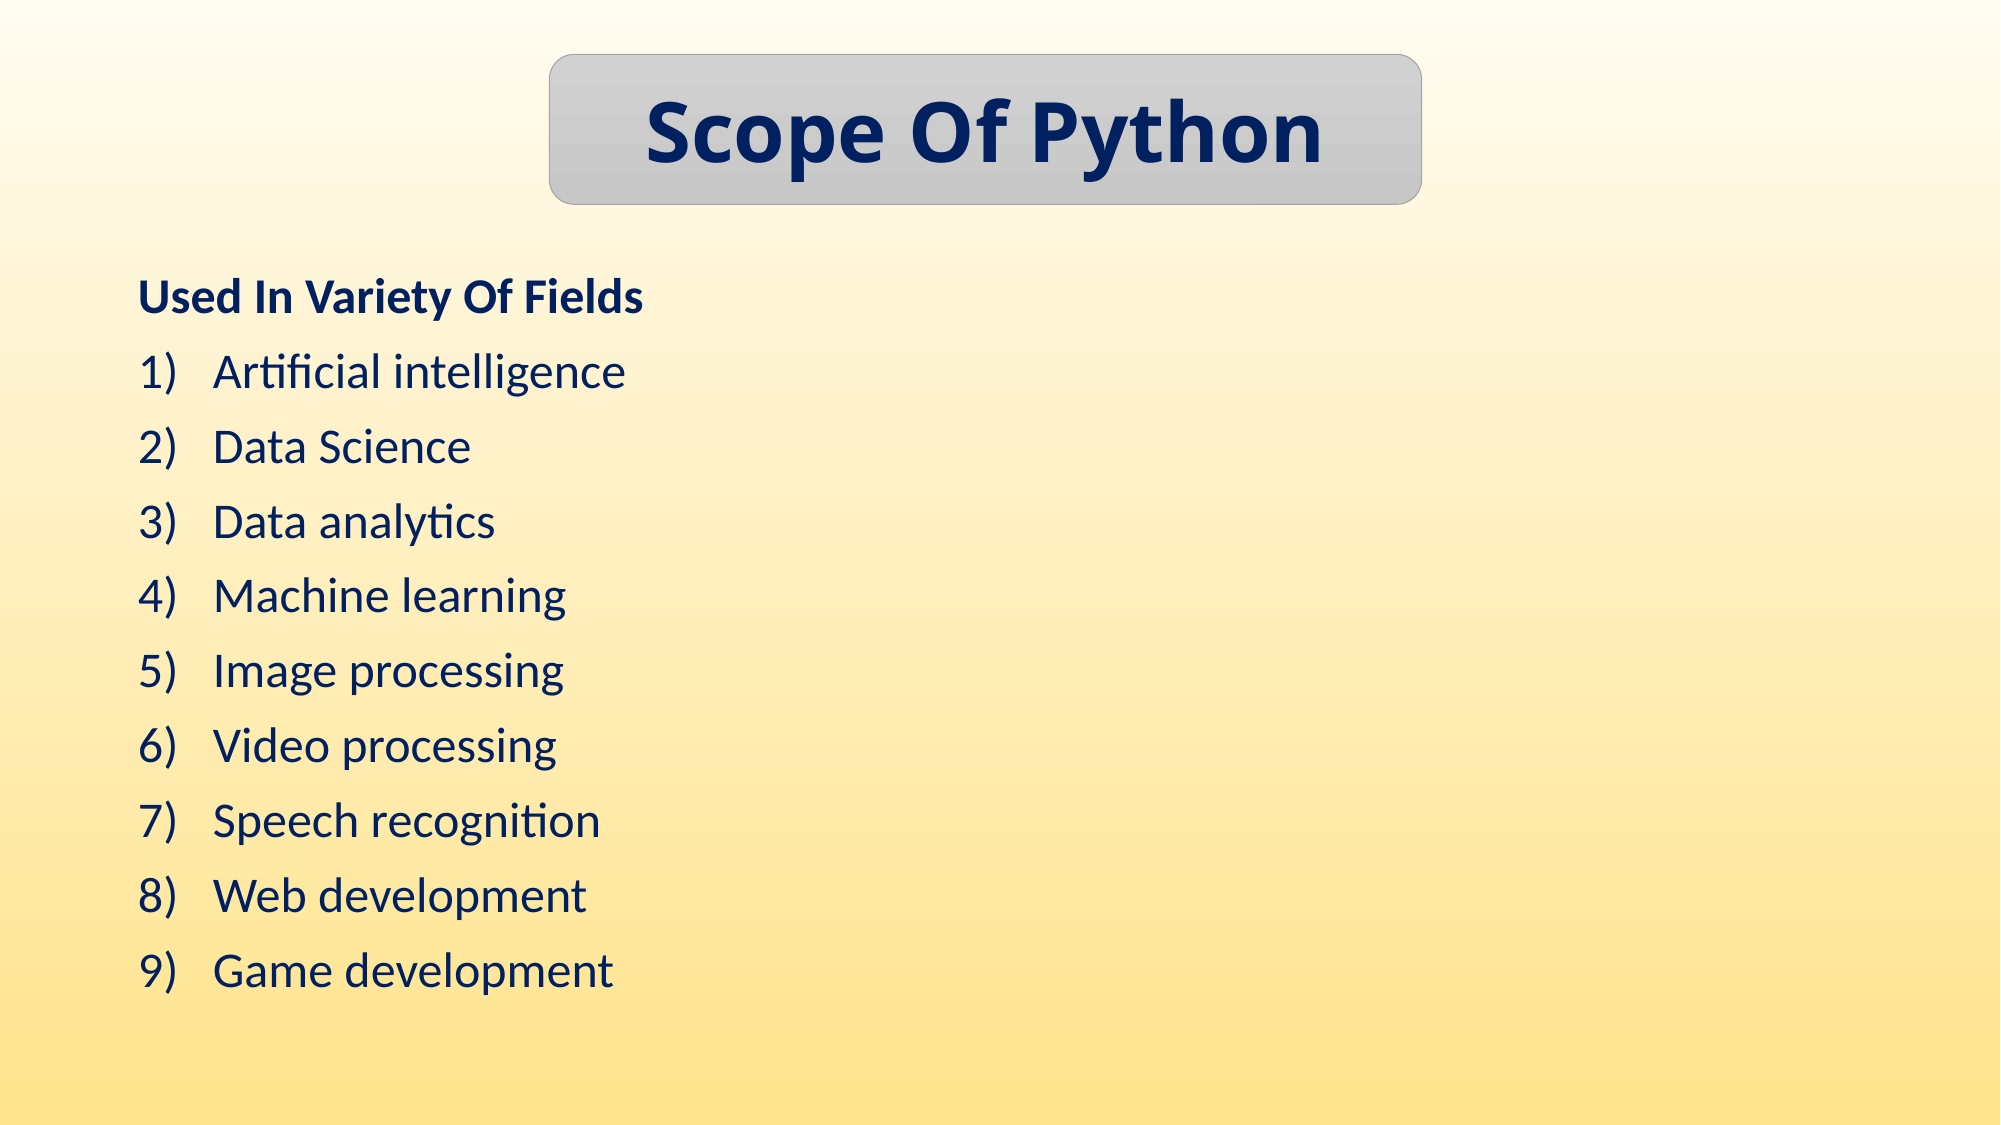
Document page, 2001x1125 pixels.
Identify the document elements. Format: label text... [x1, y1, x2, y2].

list Used In Variety Of Fields Artificial intelligence Data Science Data analytics Machine learning Image processing Video processing Speech recognition Web development Game development [122, 263, 1848, 1090]
text_box Scope Of Python [548, 53, 1423, 205]
